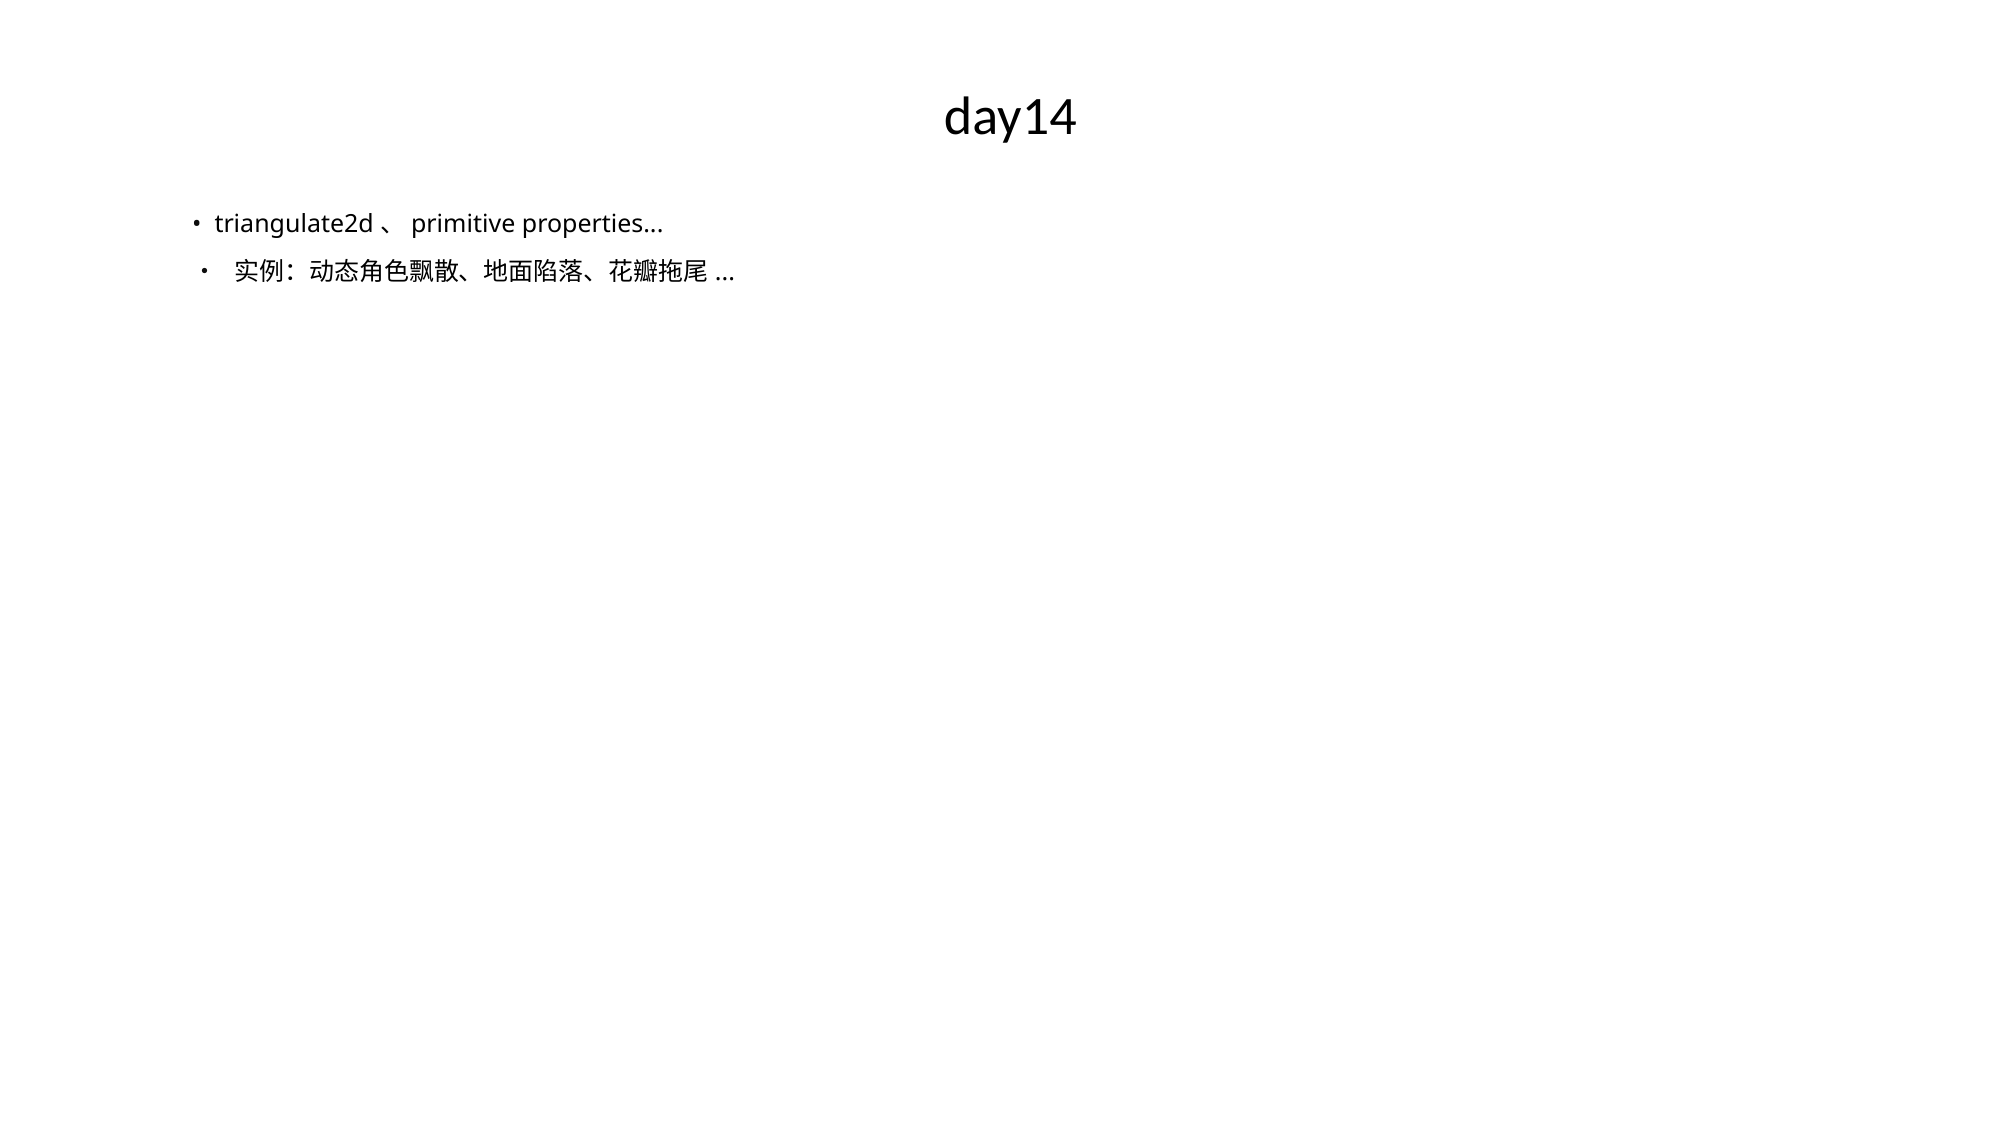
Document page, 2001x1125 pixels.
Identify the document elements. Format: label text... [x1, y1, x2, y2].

title day14 [711, 41, 1309, 154]
subtitle • triangulate2d、primitive properties... • 实例：动态角色飘散、地面陷落、花瓣拖尾... [176, 203, 1815, 903]
